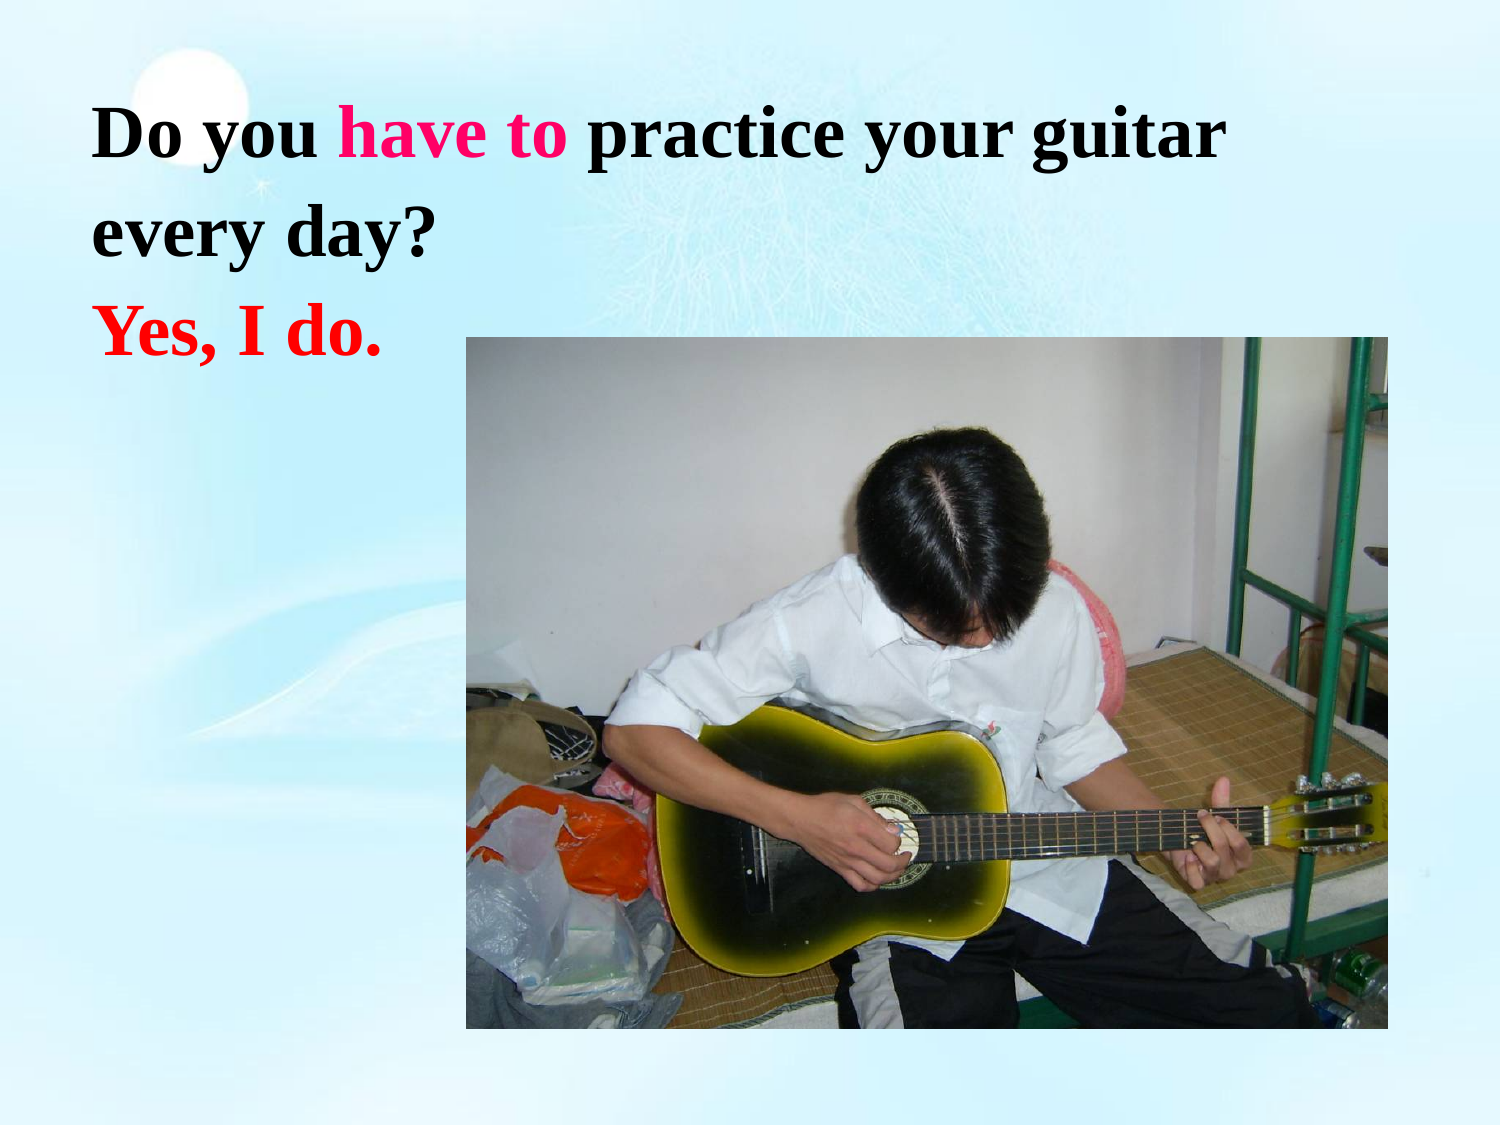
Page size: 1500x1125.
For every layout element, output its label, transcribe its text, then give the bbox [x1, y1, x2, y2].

list Do you have to practice your guitar every day? Yes, I do. [76, 66, 1388, 386]
picture [0, 0, 1500, 1125]
